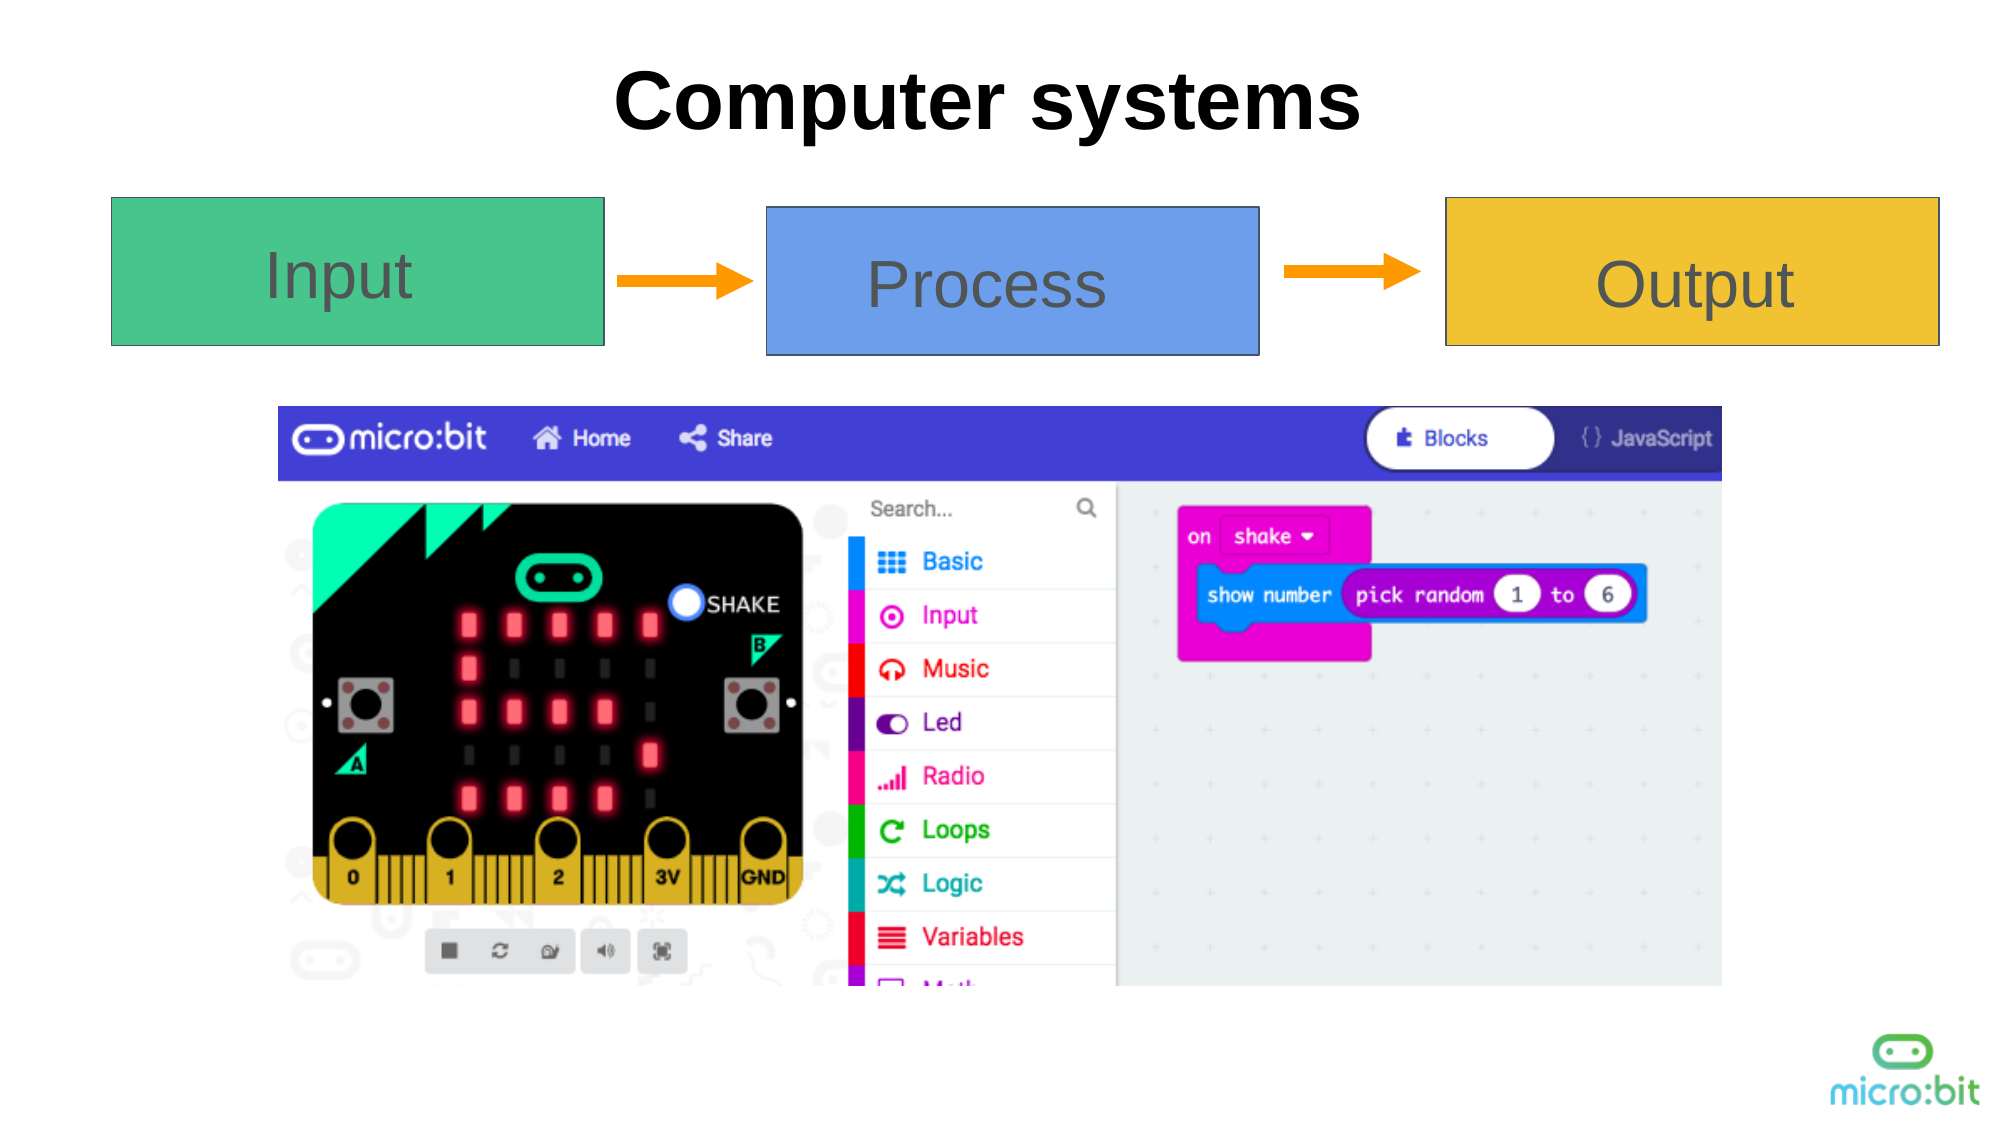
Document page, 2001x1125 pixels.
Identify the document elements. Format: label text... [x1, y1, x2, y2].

text_box Process [851, 221, 1205, 340]
picture [277, 406, 1723, 986]
text_box Computer systems [124, 0, 1876, 616]
text_box [766, 206, 1260, 355]
picture [1830, 1029, 1980, 1106]
text_box [111, 197, 605, 346]
text_box [1446, 197, 1940, 346]
text_box Output [1580, 221, 1833, 340]
text_box Input [249, 212, 450, 331]
